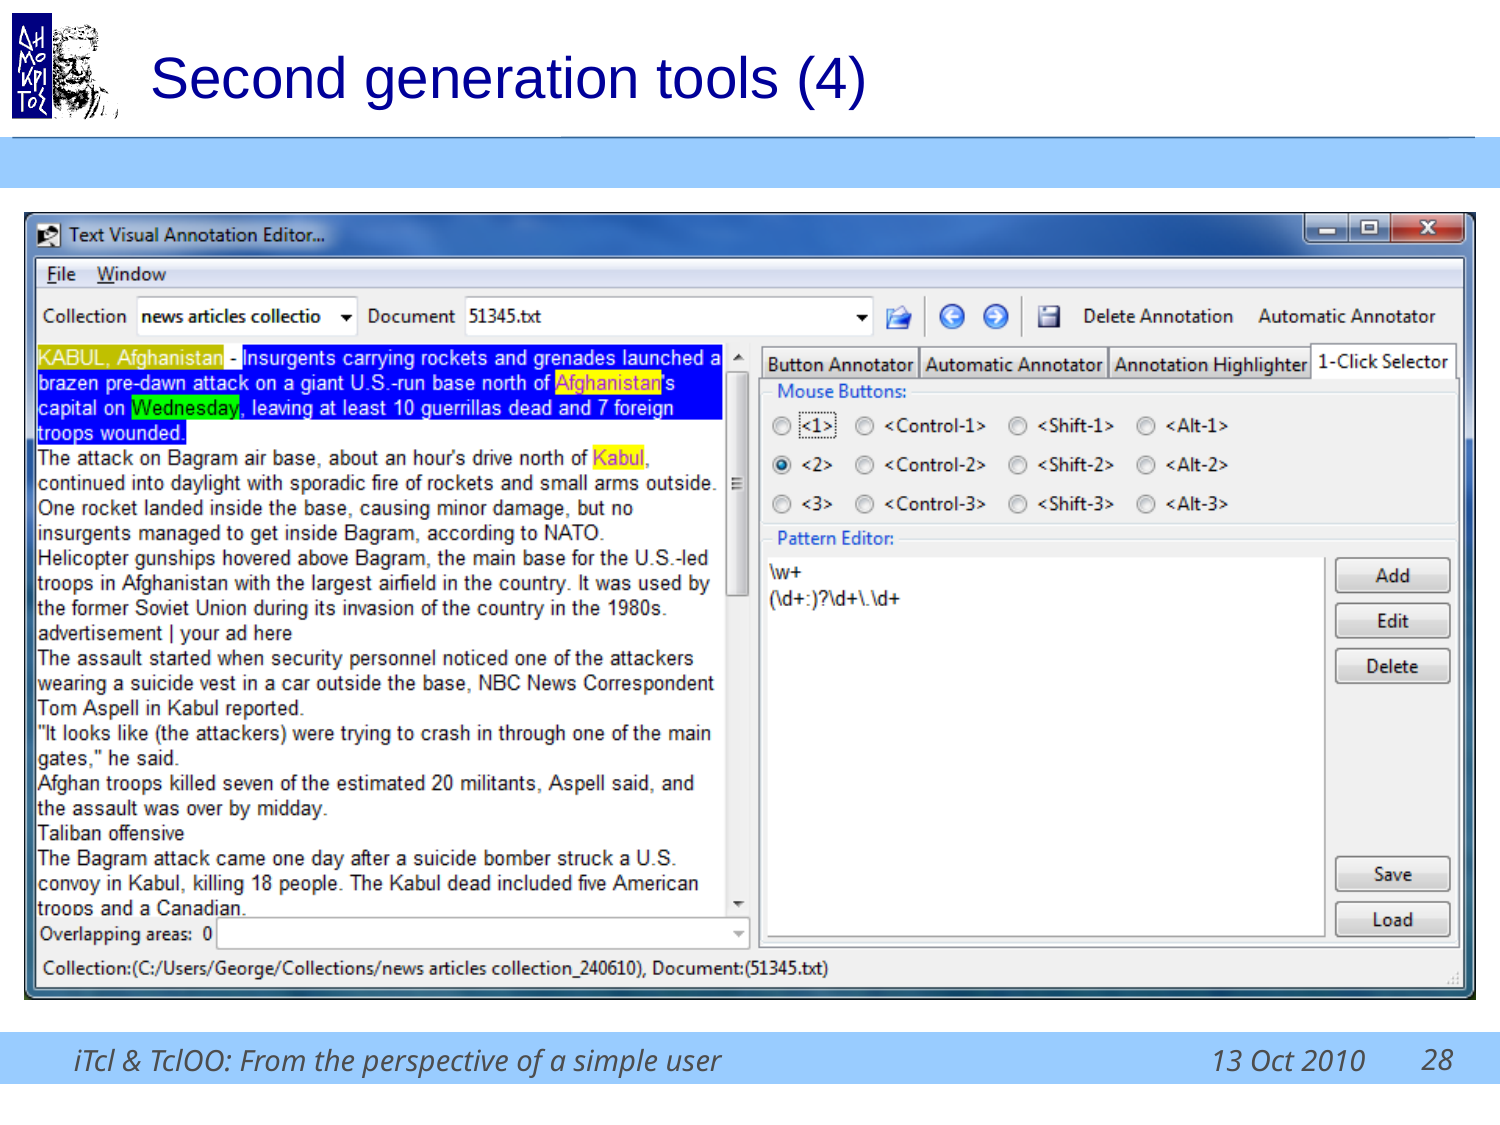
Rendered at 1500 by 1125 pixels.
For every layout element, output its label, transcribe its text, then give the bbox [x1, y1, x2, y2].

footer iTcl & TclOO: From the perspective of a simple user [58, 1034, 1190, 1086]
picture [23, 212, 1477, 1001]
picture [11, 13, 118, 120]
slide_number 28 [1399, 1033, 1476, 1084]
title Second generation tools (4) [135, 12, 1476, 138]
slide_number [1190, 1034, 1381, 1086]
